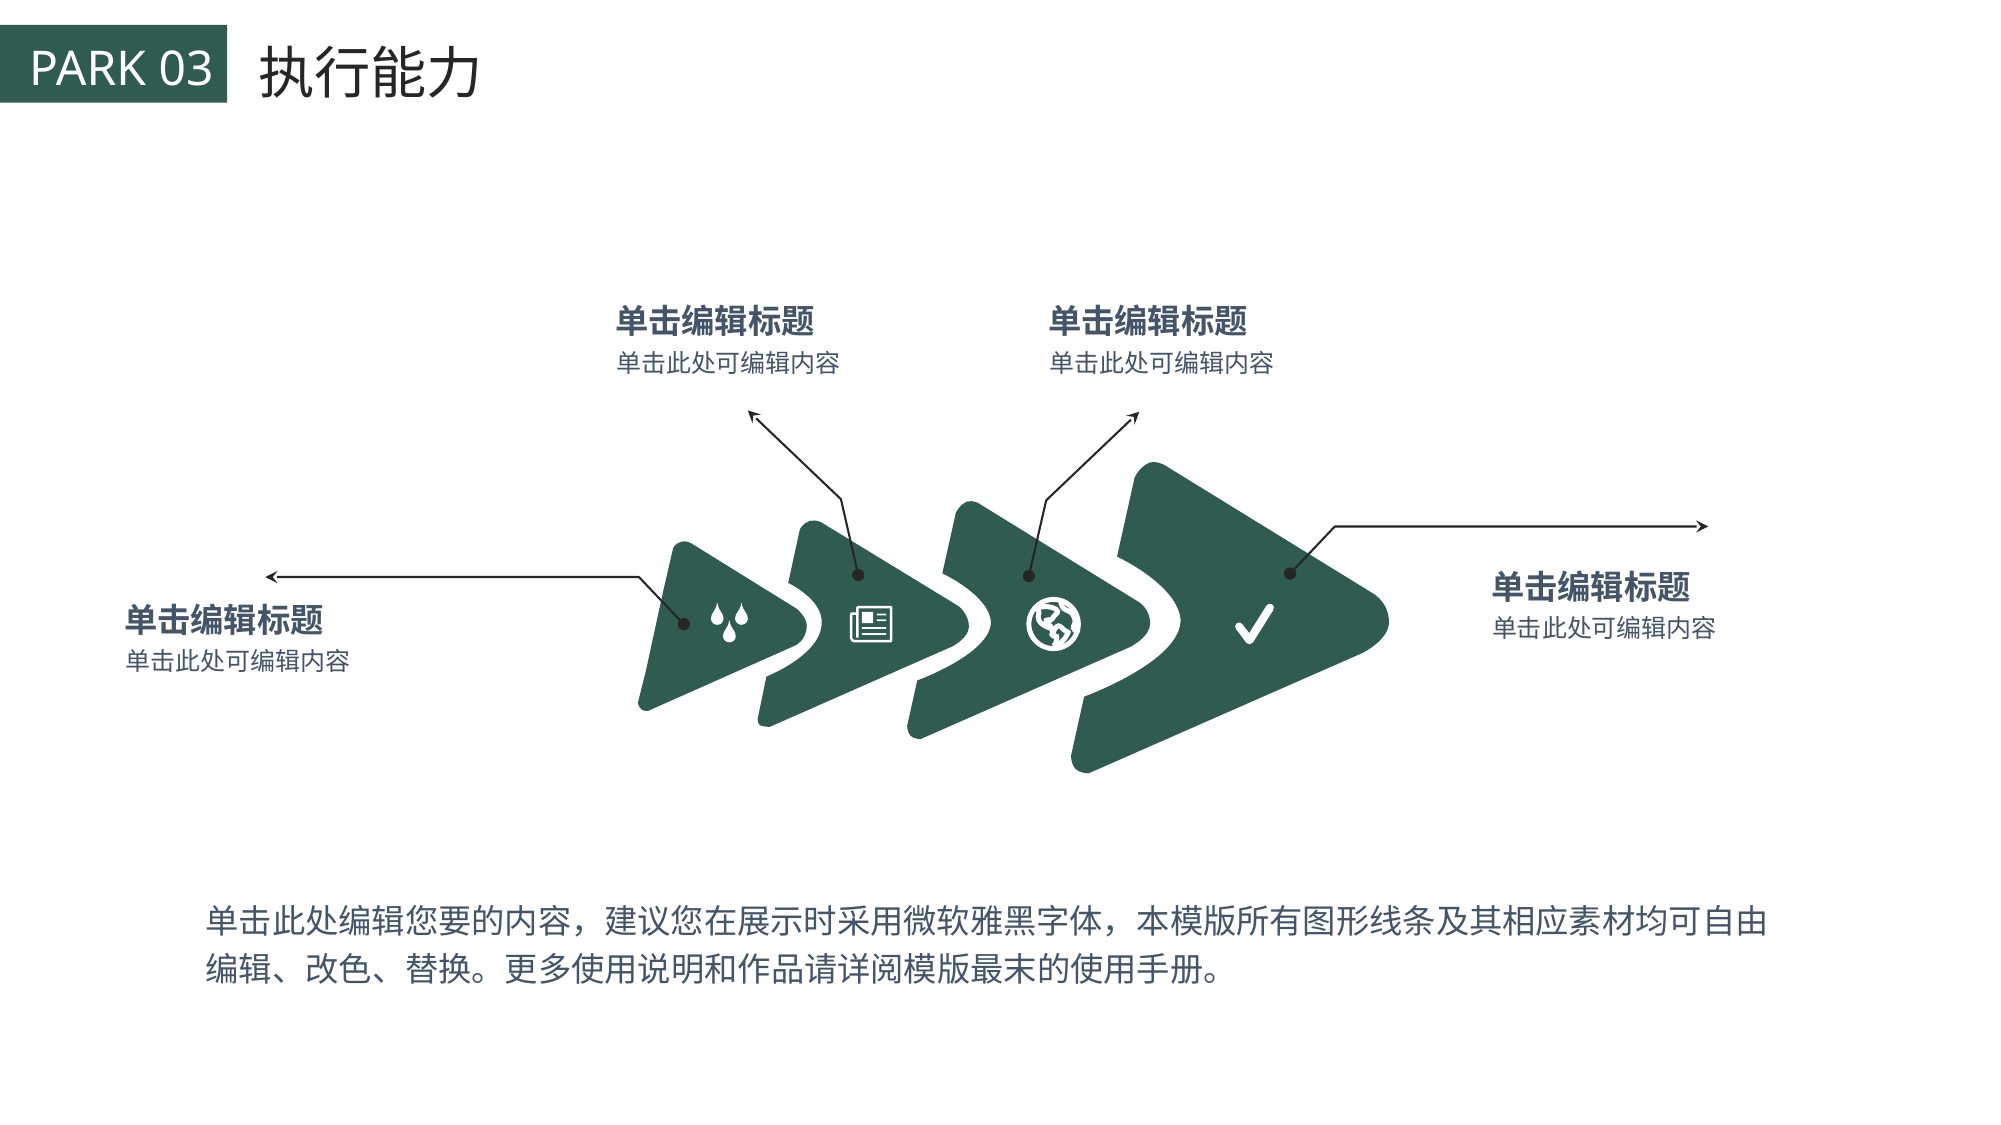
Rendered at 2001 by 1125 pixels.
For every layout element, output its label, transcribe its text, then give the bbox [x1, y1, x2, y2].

text_box [907, 501, 1151, 740]
text_box [1071, 462, 1389, 774]
text_box [861, 611, 874, 624]
text_box [722, 620, 736, 643]
text_box 单击此处编辑您要的内容，建议您在展示时采用微软雅黑字体，本模版所有图形线条及其相应素材均可自由编辑、改色、替换。更多使用说明和作品请详阅模版最末的使用手册。 [205, 892, 1770, 989]
text_box 单击编辑标题 [615, 300, 857, 341]
text_box [265, 570, 690, 631]
text_box [735, 603, 748, 625]
text_box 执行能力 [238, 14, 504, 115]
text_box [1038, 606, 1058, 629]
text_box [1028, 599, 1077, 649]
text_box 单击此处可编辑内容 [125, 645, 383, 676]
text_box 单击此处可编辑内容 [1492, 612, 1750, 643]
text_box 单击编辑标题 [1048, 300, 1291, 341]
text_box 单击编辑标题 [124, 598, 367, 639]
text_box 单击此处可编辑内容 [616, 347, 874, 378]
text_box [637, 541, 807, 711]
text_box [1061, 600, 1079, 629]
text_box 单击编辑标题 [1491, 565, 1733, 606]
text_box 单击此处可编辑内容 [1049, 347, 1307, 378]
text_box [757, 520, 969, 727]
text_box [1284, 520, 1709, 580]
text_box [1022, 411, 1140, 583]
text_box [710, 603, 724, 625]
text_box [849, 605, 893, 643]
text_box [1060, 600, 1078, 632]
text_box [747, 410, 865, 582]
text_box [1051, 625, 1069, 646]
text_box [1235, 603, 1274, 645]
